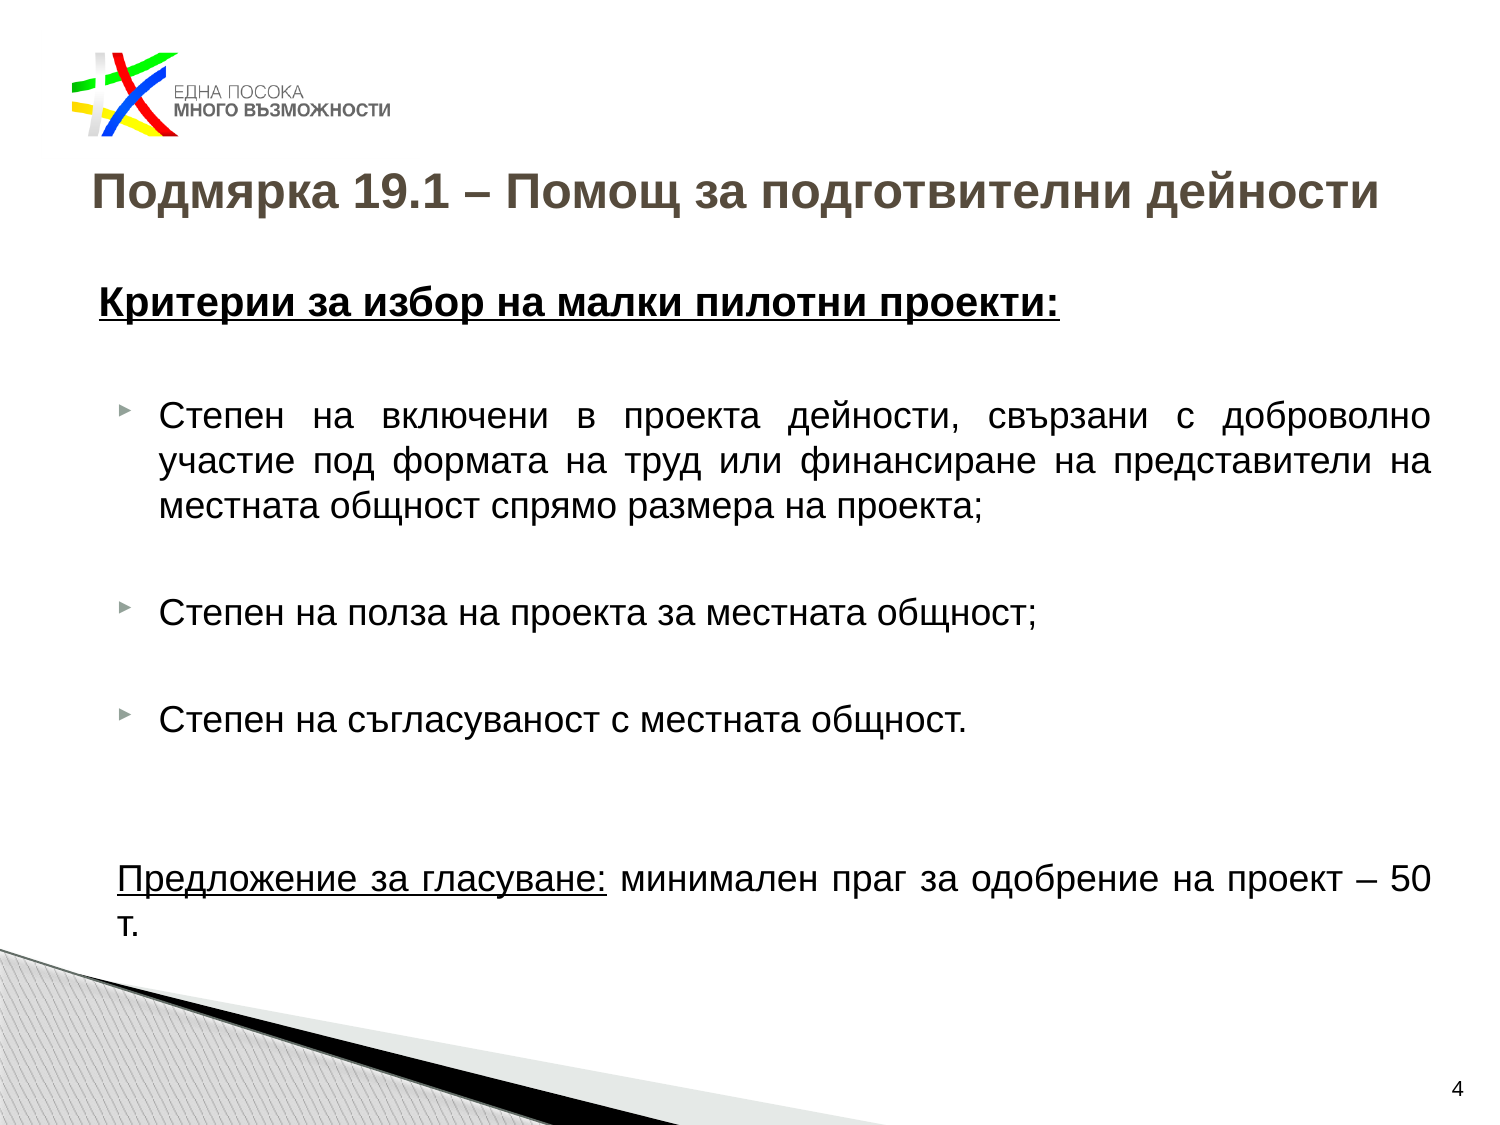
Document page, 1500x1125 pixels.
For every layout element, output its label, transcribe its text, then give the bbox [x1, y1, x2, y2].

text_box Критерии за избор на малки пилотни проекти: Степен на включени в проекта дейности, свързани с доброволно участие под формата на труд или финансиране на представители на местната общност спрямо размера на проекта; Степен на полза на проекта за местната общност; Степен на съгласуваност с местната общност. Предложение за гласуване: минимален праг за одобрение на проект – 50 т. [84, 267, 1447, 996]
title Подмярка 19.1 – Помощ за подготвителни дейности [76, 94, 1427, 283]
slide_number 4 [1418, 1051, 1479, 1112]
picture [40, 30, 420, 159]
